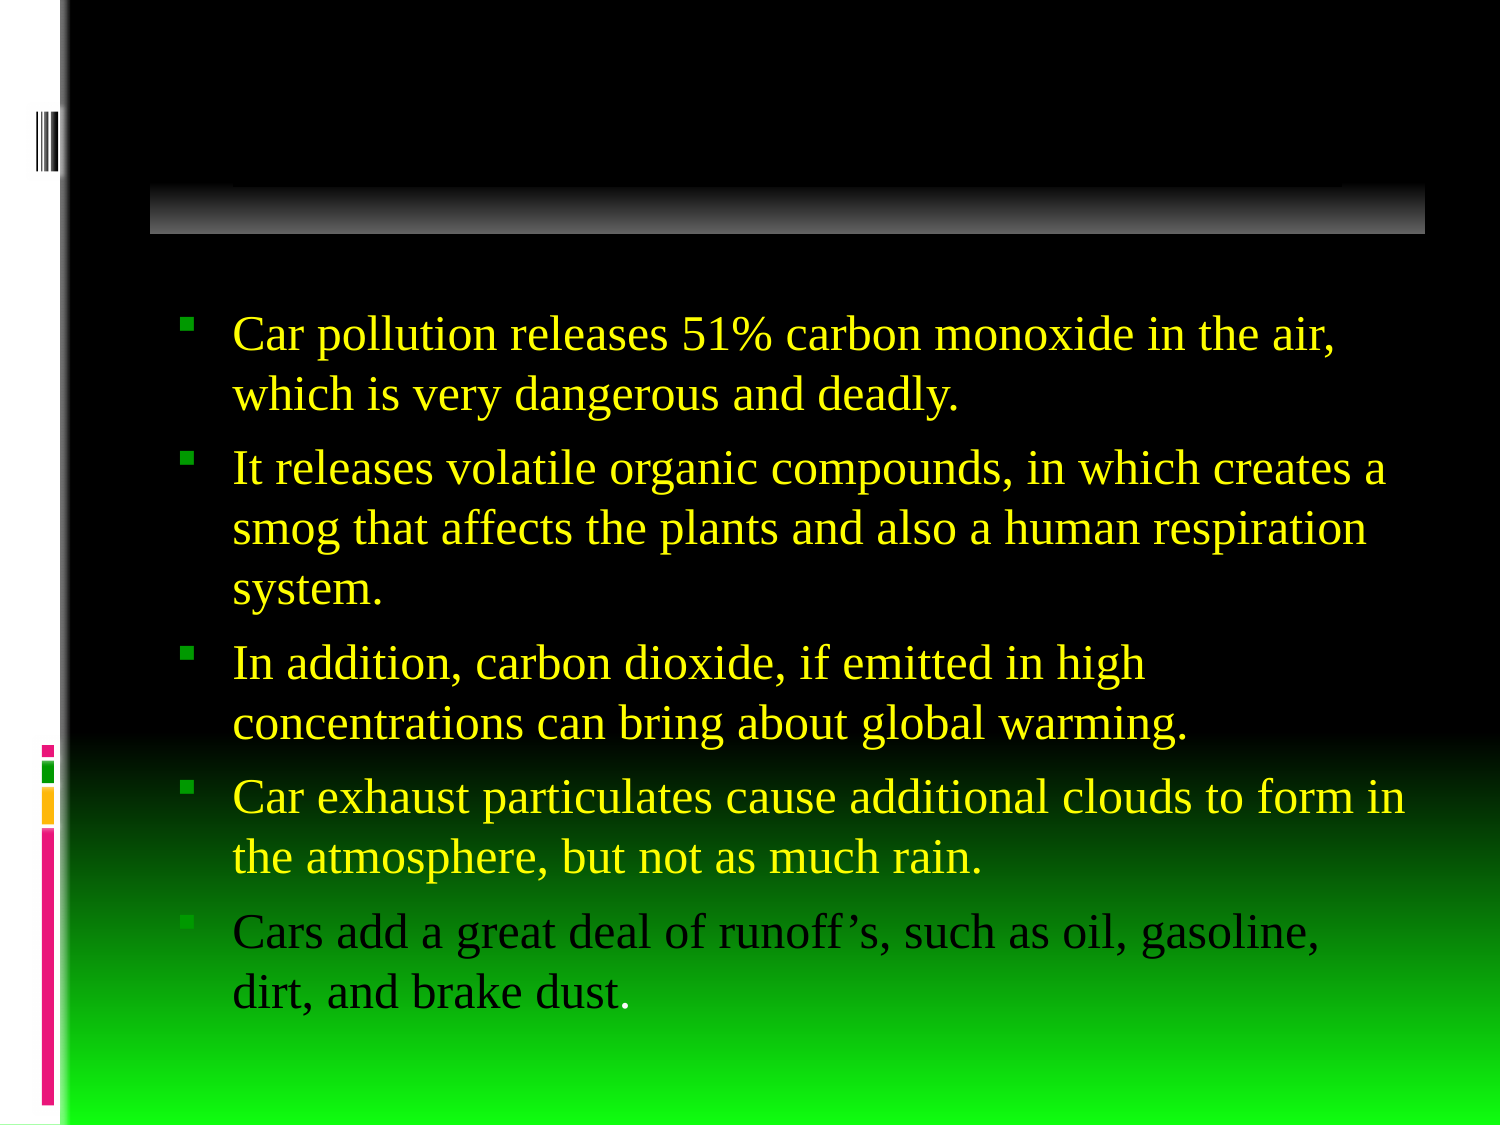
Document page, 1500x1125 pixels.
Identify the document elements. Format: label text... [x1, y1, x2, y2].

title FACTS ABOUT CAR POLLUTION [150, 83, 1425, 234]
list Car pollution releases 51% carbon monoxide in the air, which is very dangerous and deadly. It releases volatile organic compounds, in which creates a smog that affects the plants and also a human respiration system. In addition, carbon dioxide, if emitted in high concentrations can bring about global warming. Car exhaust particulates cause additional clouds to form in the atmosphere, but not as much rain. Cars add a great deal of runoff’s, such as oil, gasoline, dirt, and brake dust. [150, 292, 1425, 1043]
